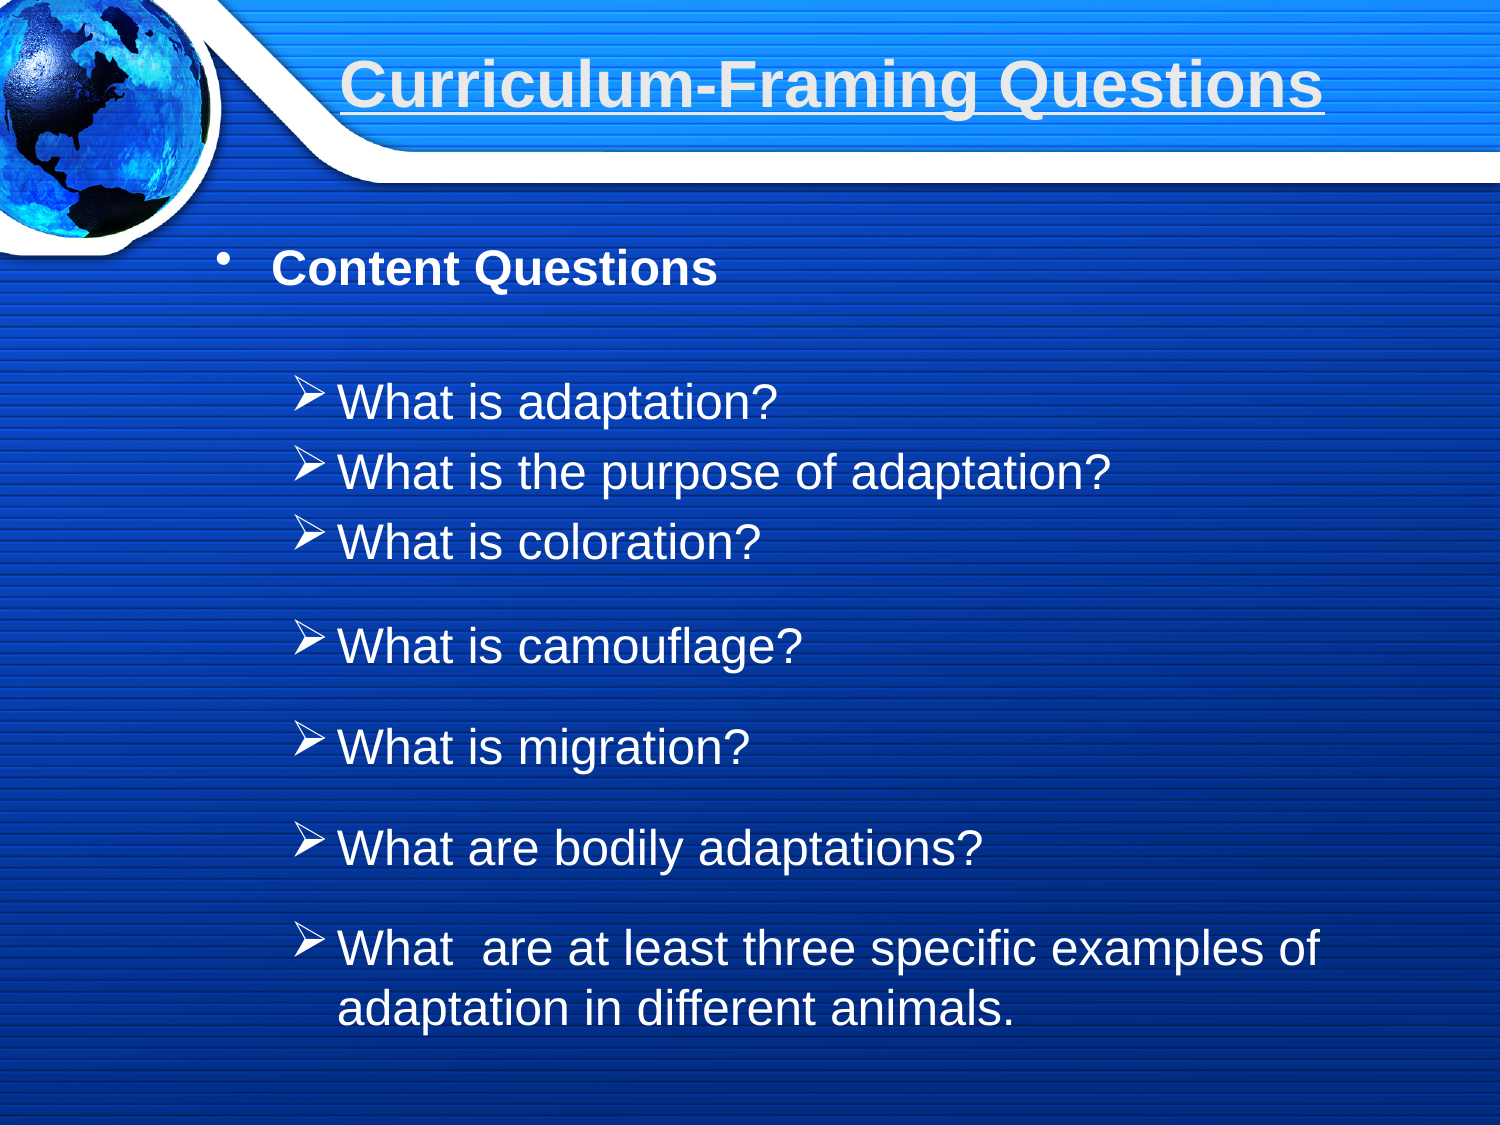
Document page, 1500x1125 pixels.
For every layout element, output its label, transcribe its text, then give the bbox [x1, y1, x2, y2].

picture [0, 0, 1500, 1125]
list Content Questions What is adaptation? What is the purpose of adaptation? What is coloration? What is camouflage? What is migration? What are bodily adaptations? What are at least three specific examples of adaptation in different animals. [199, 157, 1438, 1033]
picture [5, 51, 14, 64]
title Curriculum-Framing Questions [324, 24, 1476, 138]
